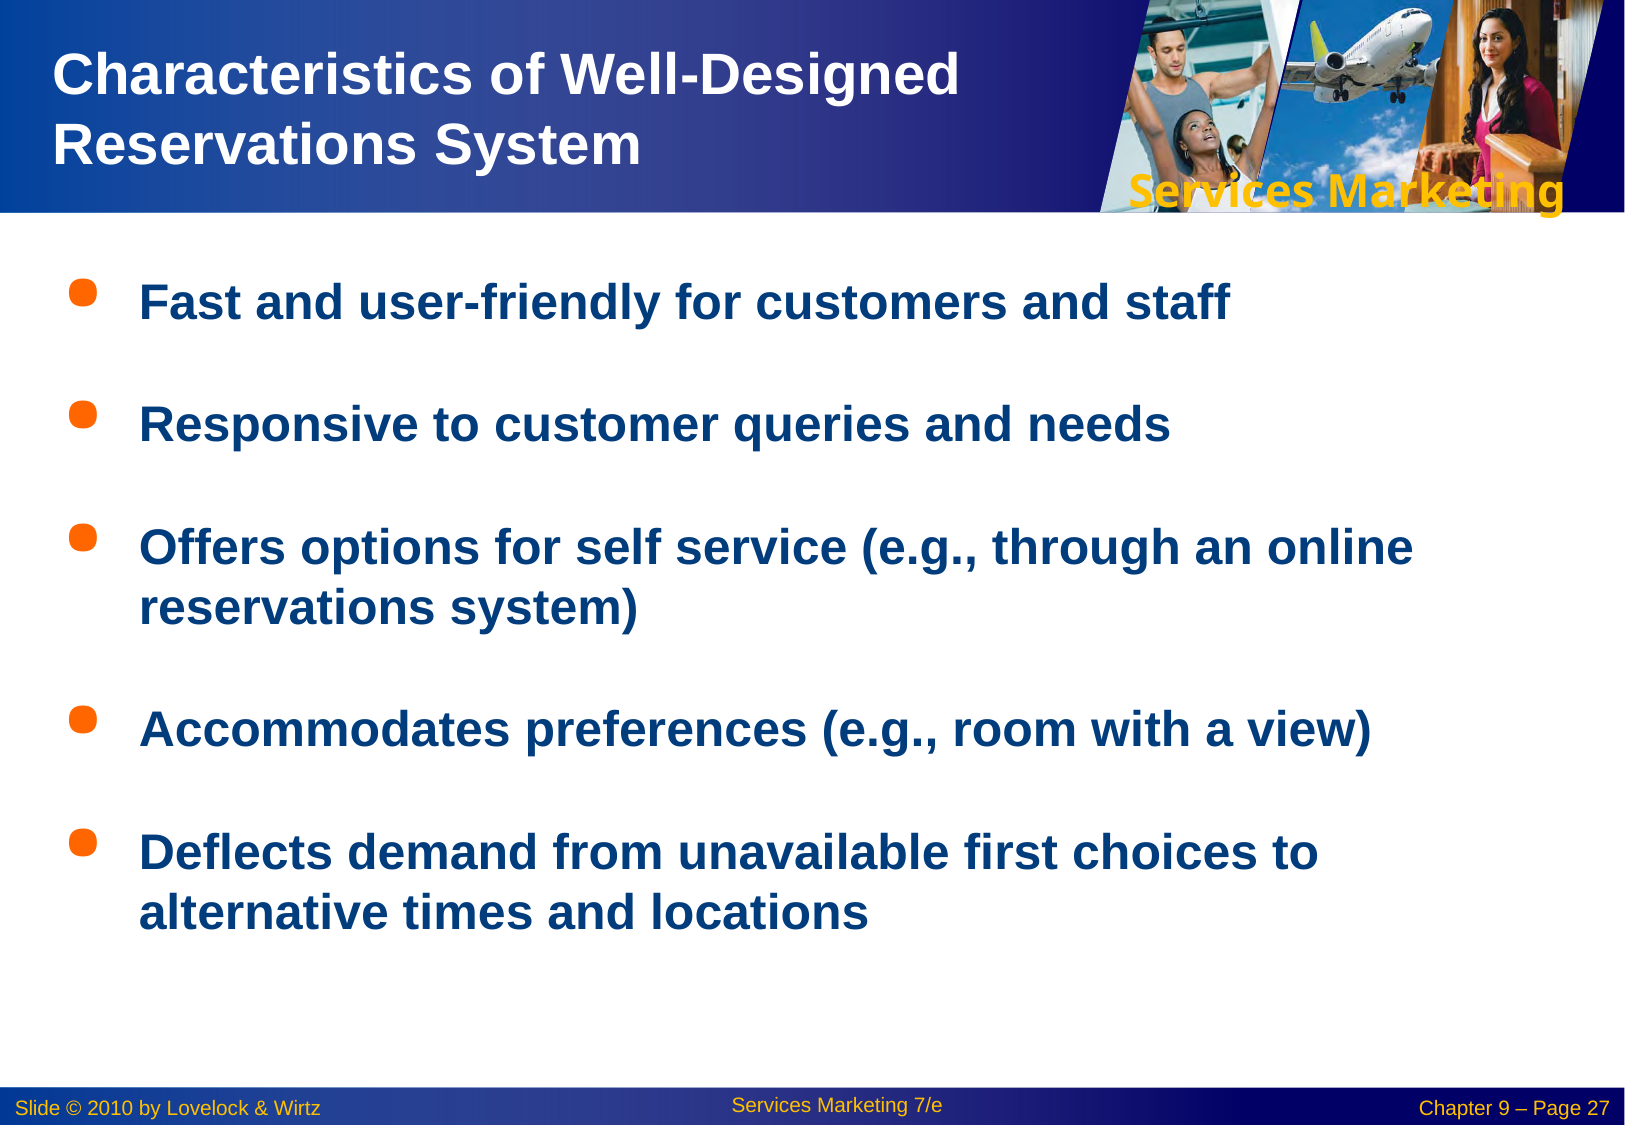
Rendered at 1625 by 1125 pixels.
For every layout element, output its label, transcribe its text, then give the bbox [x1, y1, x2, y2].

picture [1546, 187, 1556, 202]
picture [1162, 186, 1172, 192]
picture [1100, 0, 1604, 213]
title Characteristics of Well-Designed Reservations System [36, 37, 1088, 176]
list Fast and user-friendly for customers and staff Responsive to customer queries and needs Offers options for self service (e.g., through an online reservations system) Accommodates preferences (e.g., room with a view) Deflects demand from unavailable first choices to alternative times and locations [49, 261, 1588, 1051]
